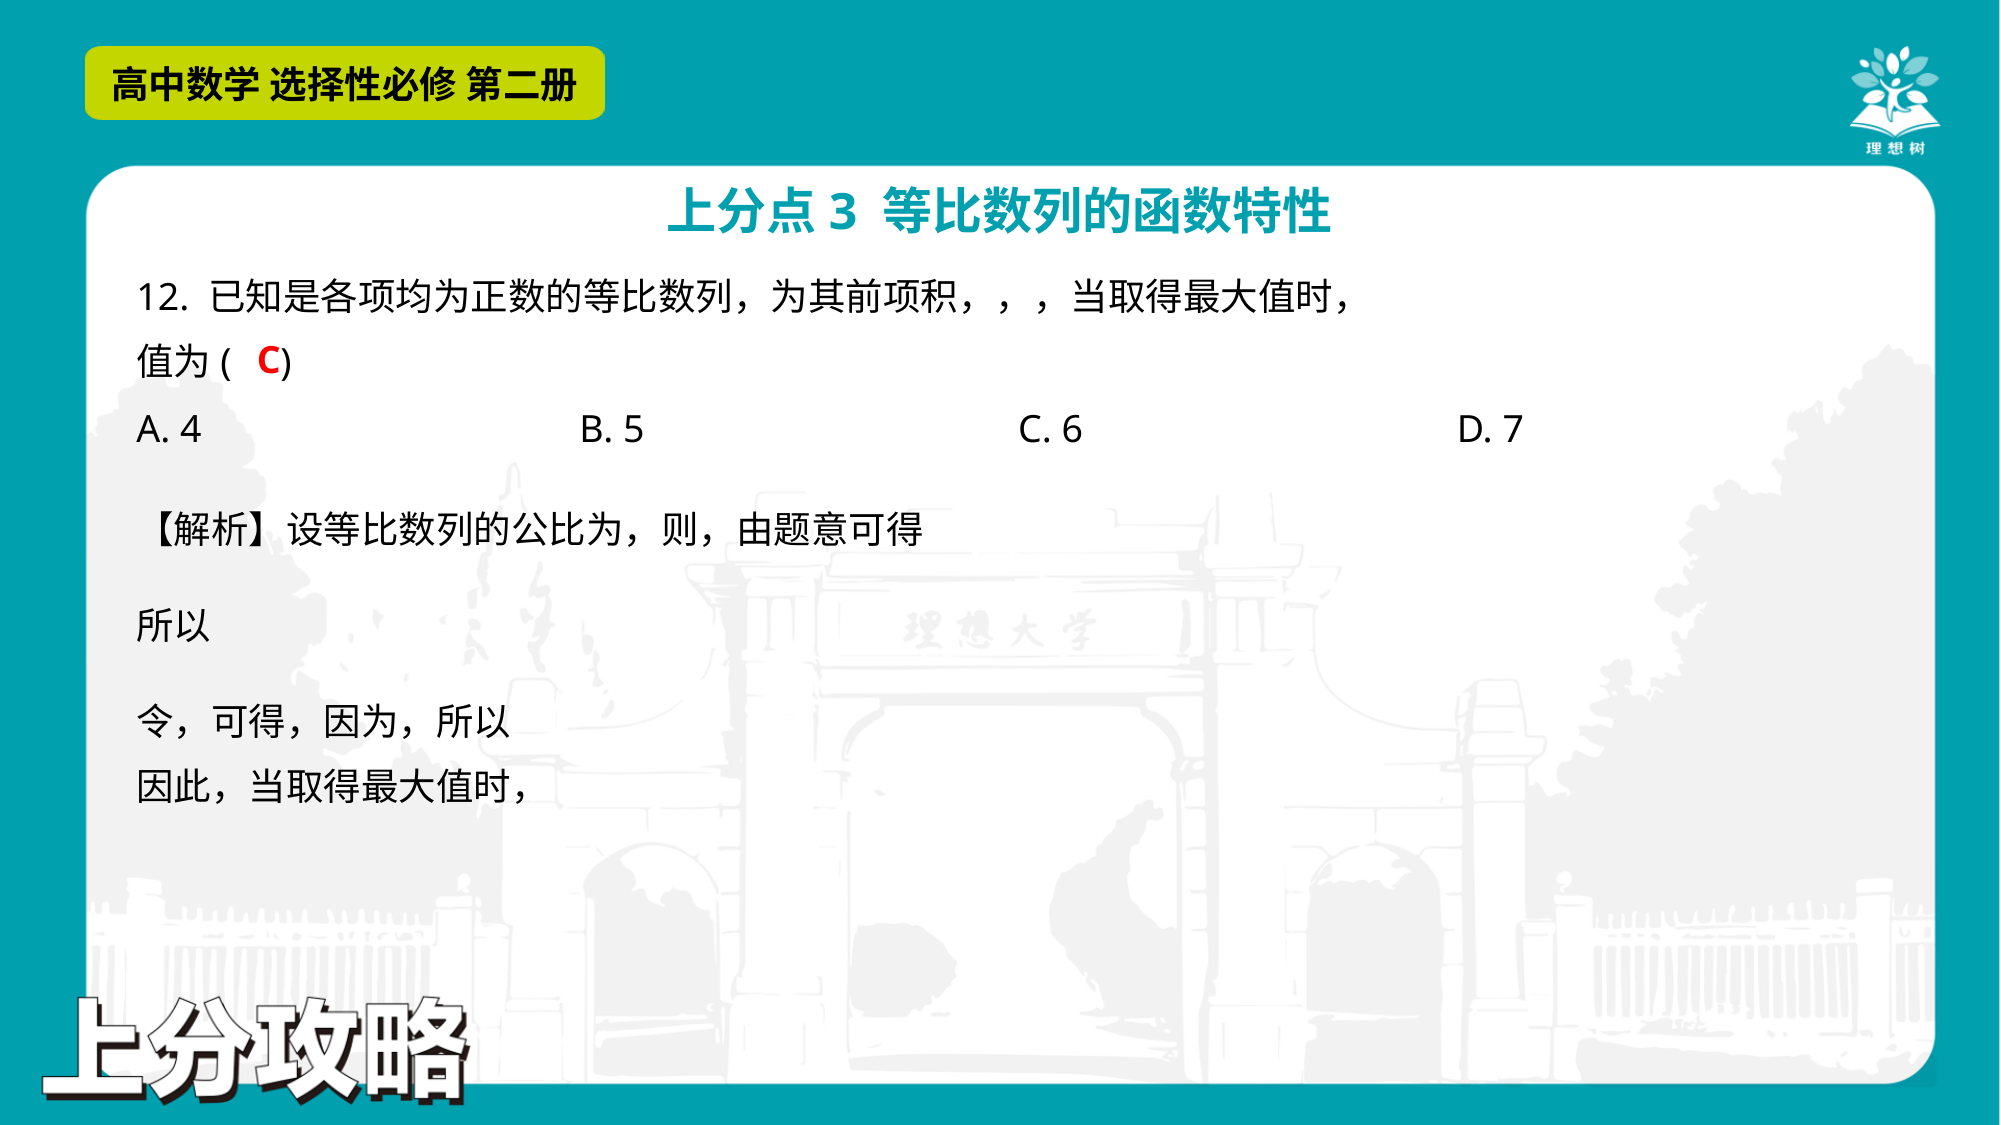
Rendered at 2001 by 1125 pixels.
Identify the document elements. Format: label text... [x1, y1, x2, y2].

text_box A. 4 B. 5 C. 6 D. 7 [136, 383, 1865, 443]
text_box C [241, 316, 296, 375]
picture [0, 0, 2000, 1125]
